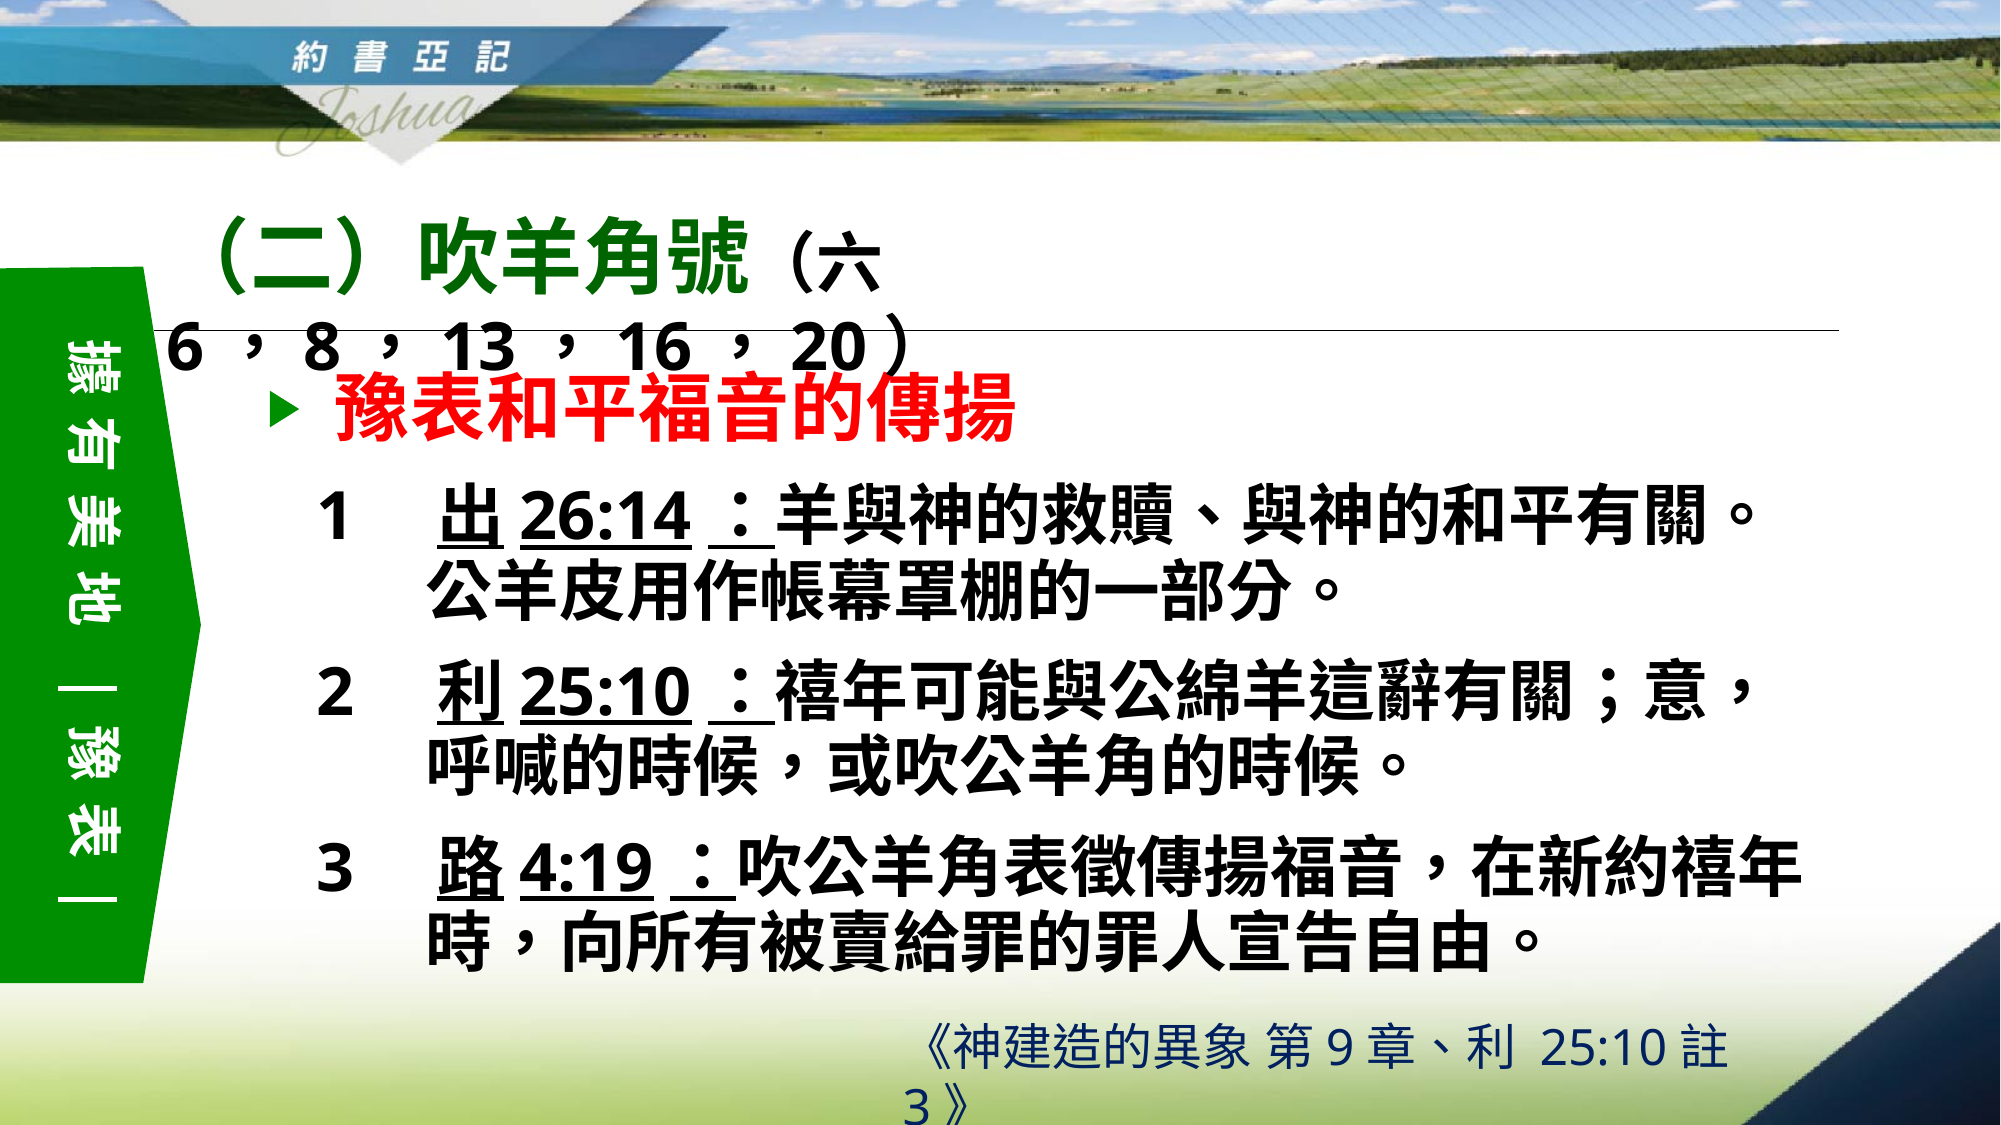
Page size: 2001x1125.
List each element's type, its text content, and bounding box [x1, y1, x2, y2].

text_box 據有美地 豫表 [38, 324, 137, 933]
text_box （二）吹羊角號（六6，8，13，16，20） [152, 196, 1598, 330]
text_box [0, 265, 202, 985]
text_box [268, 388, 302, 430]
text_box 1 出26:14：羊與神的救贖、與神的和平有關。公羊皮用作帳幕罩棚的一部分。 2 利25:10：禧年可能與公綿羊這辭有關；意，呼喊的時候，或吹公羊角的時候。 3 路4:19：吹公羊角表徵傳揚福音，在新約禧年時，向所有被賣給罪的罪人宣告自由。 [301, 470, 1843, 988]
text_box （二）吹羊角號（六6，8，13，16，20） [155, 331, 1598, 392]
picture [0, 0, 2001, 1125]
text_box 豫表和平福音的傳揚 [243, 369, 1760, 458]
text_box 《神建造的異象 第9章、利 25:10註3》 [887, 1008, 1803, 1125]
